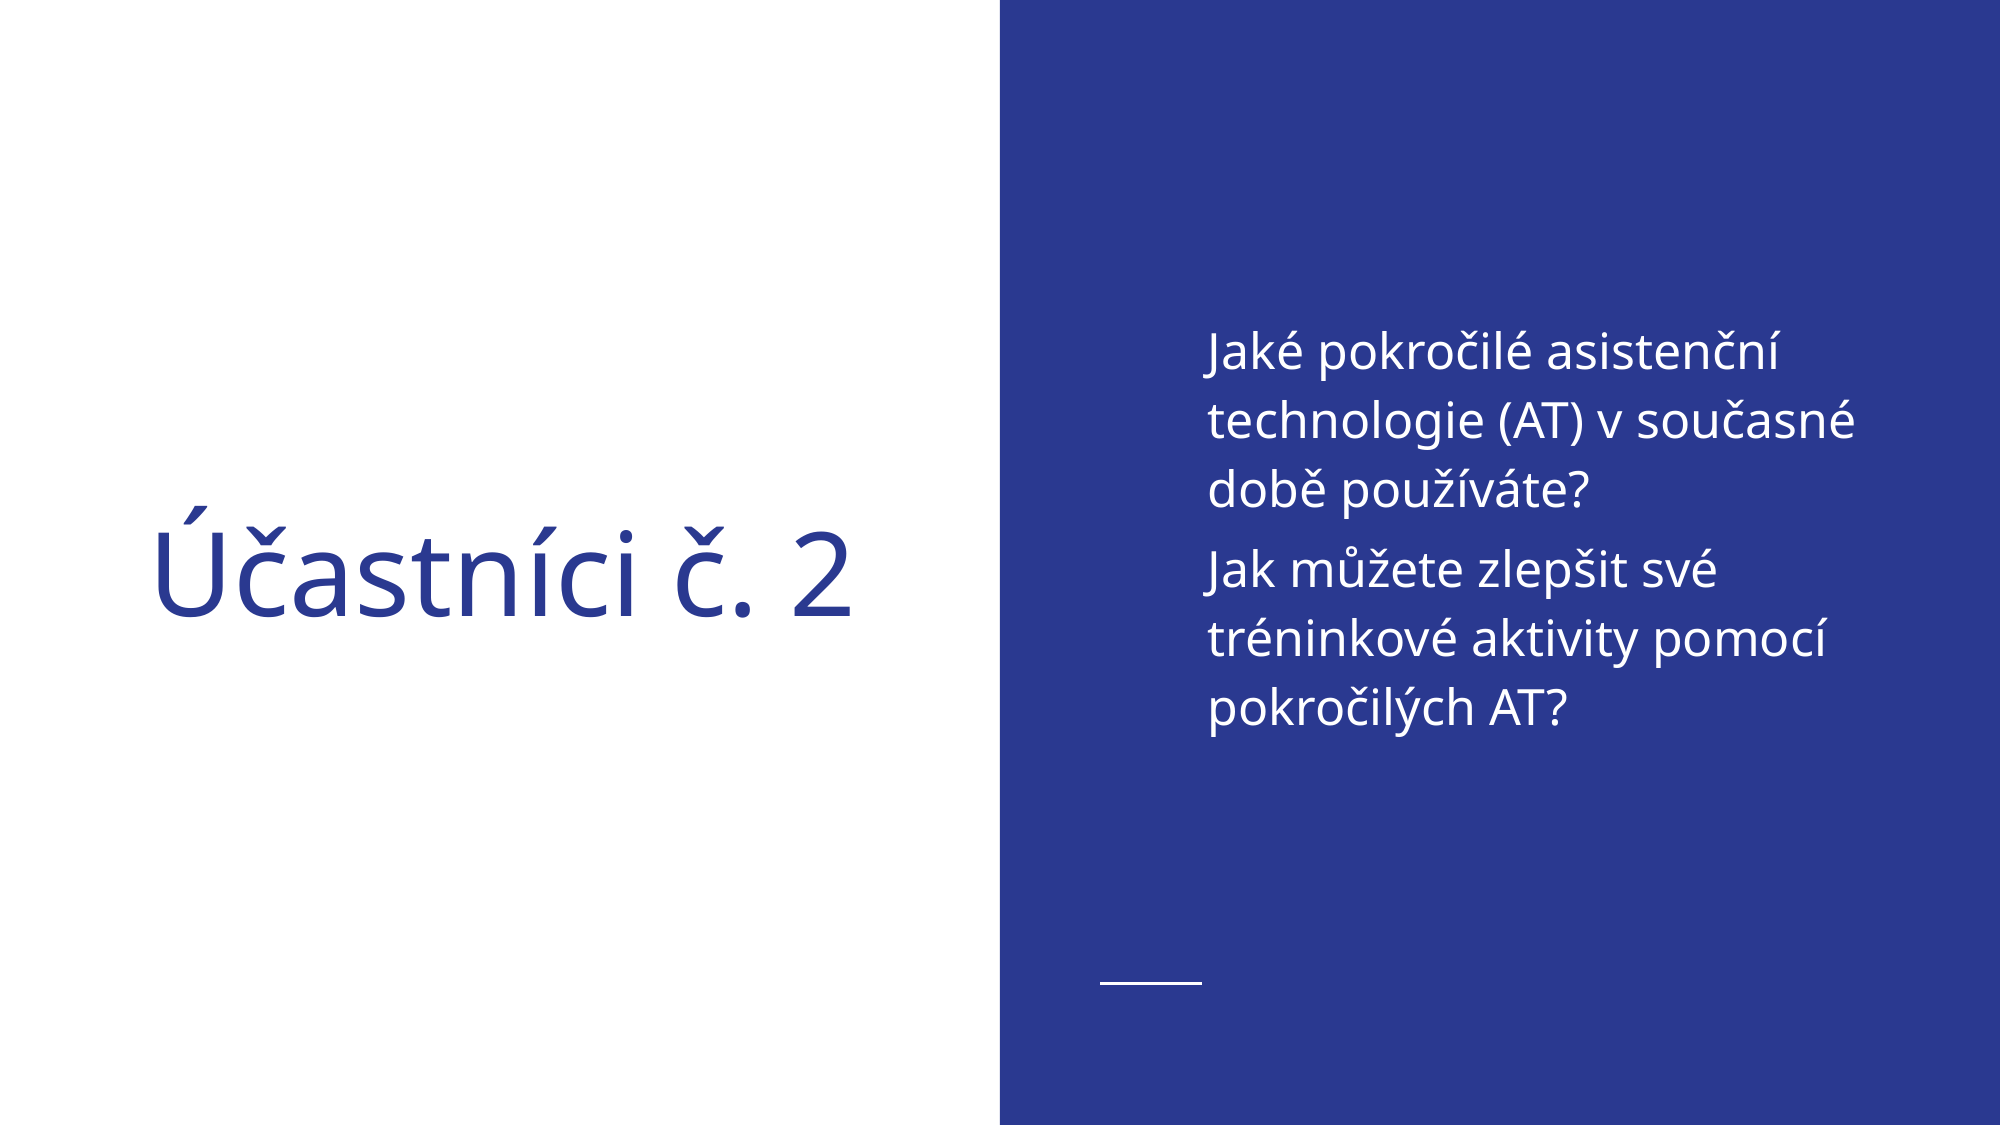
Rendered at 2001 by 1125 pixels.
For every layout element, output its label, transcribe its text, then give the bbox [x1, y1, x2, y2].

list Jaké pokročilé asistenční technologie (AT) v současné době používáte? Jak můžete zlepšit své tréninkové aktivity pomocí pokročilých AT? [1080, 158, 1920, 967]
title Účastníci č. 2 [59, 464, 945, 661]
